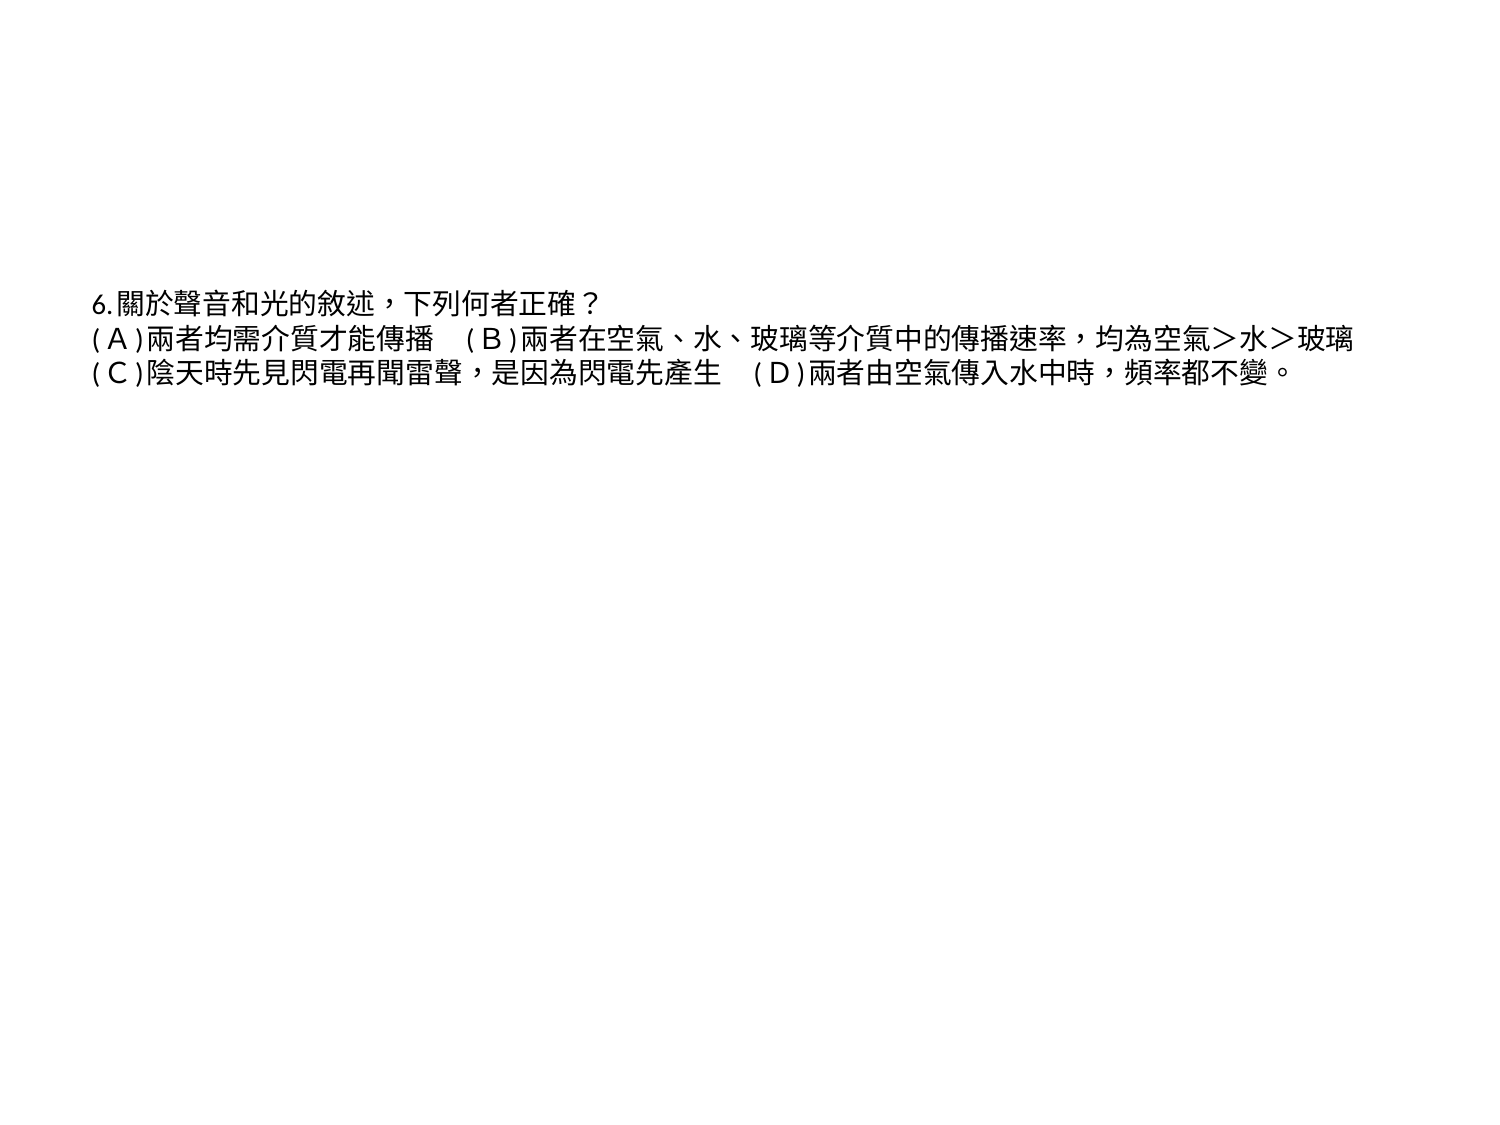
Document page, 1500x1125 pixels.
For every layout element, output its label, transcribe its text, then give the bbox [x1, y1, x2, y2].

title 6.關於聲音和光的敘述，下列何者正確？ (Ａ)兩者均需介質才能傳播 (Ｂ)兩者在空氣、水、玻璃等介質中的傳播速率，均為空氣＞水＞玻璃 (Ｃ)陰天時先見閃電再聞雷聲，是因為閃電先產生 (Ｄ)兩者由空氣傳入水中時，頻率都不變。 [76, 267, 1427, 455]
